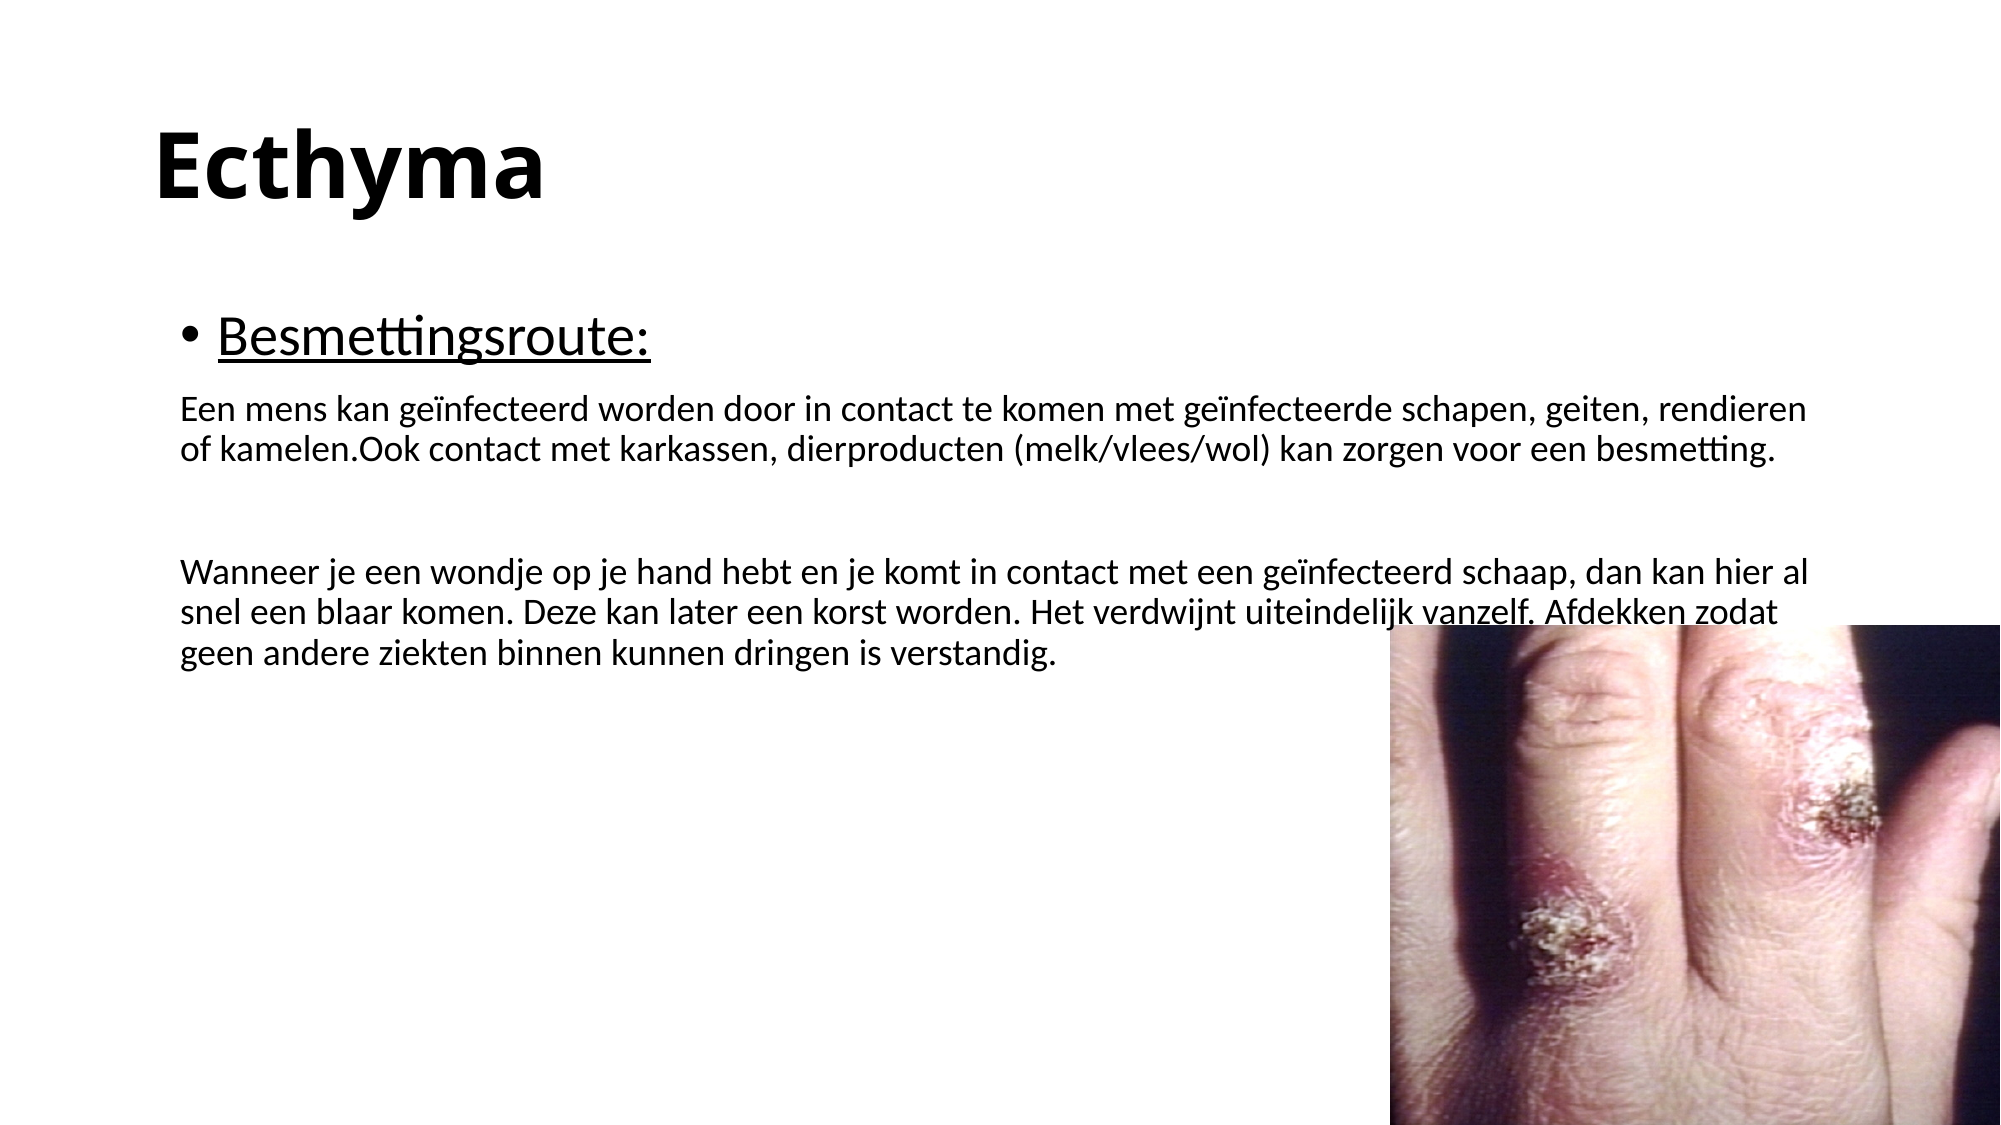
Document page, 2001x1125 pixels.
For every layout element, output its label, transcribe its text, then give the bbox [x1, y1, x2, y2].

title Ecthyma [137, 59, 1863, 278]
picture [1390, 625, 2000, 1125]
text_box Besmettingsroute: Een mens kan geïnfecteerd worden door in contact te komen met geïnfecteerde schapen, geiten, rendieren of kamelen.Ook contact met karkassen, dierproducten (melk/vlees/wol) kan zorgen voor een besmetting. Wanneer je een wondje op je hand hebt en je komt in contact met een geïnfecteerd schaap, dan kan hier al snel een blaar komen. Deze kan later een korst worden. Het verdwijnt uiteindelijk vanzelf. Afdekken zodat geen andere ziekten binnen kunnen dringen is verstandig. [164, 297, 1845, 1039]
